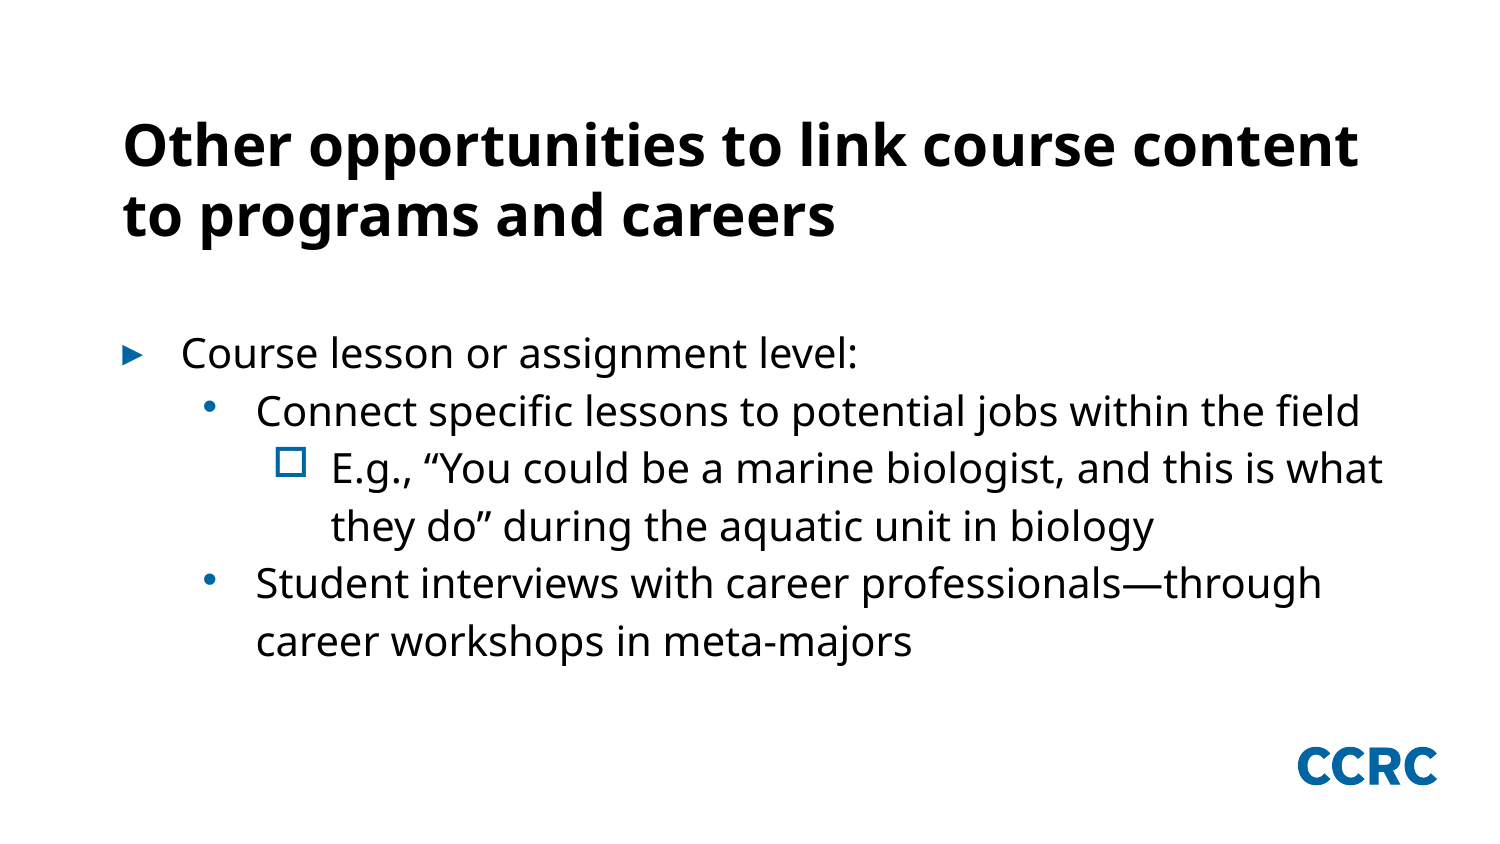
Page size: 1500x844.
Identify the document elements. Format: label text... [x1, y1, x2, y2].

picture [1295, 740, 1440, 792]
list Course lesson or assignment level: Connect specific lessons to potential jobs within the field E.g., “You could be a marine biologist, and this is what they do” during the aquatic unit in biology Student interviews with career professionals—through career workshops in meta-majors [105, 269, 1388, 751]
title Other opportunities to link course content to programs and careers [107, 93, 1390, 234]
